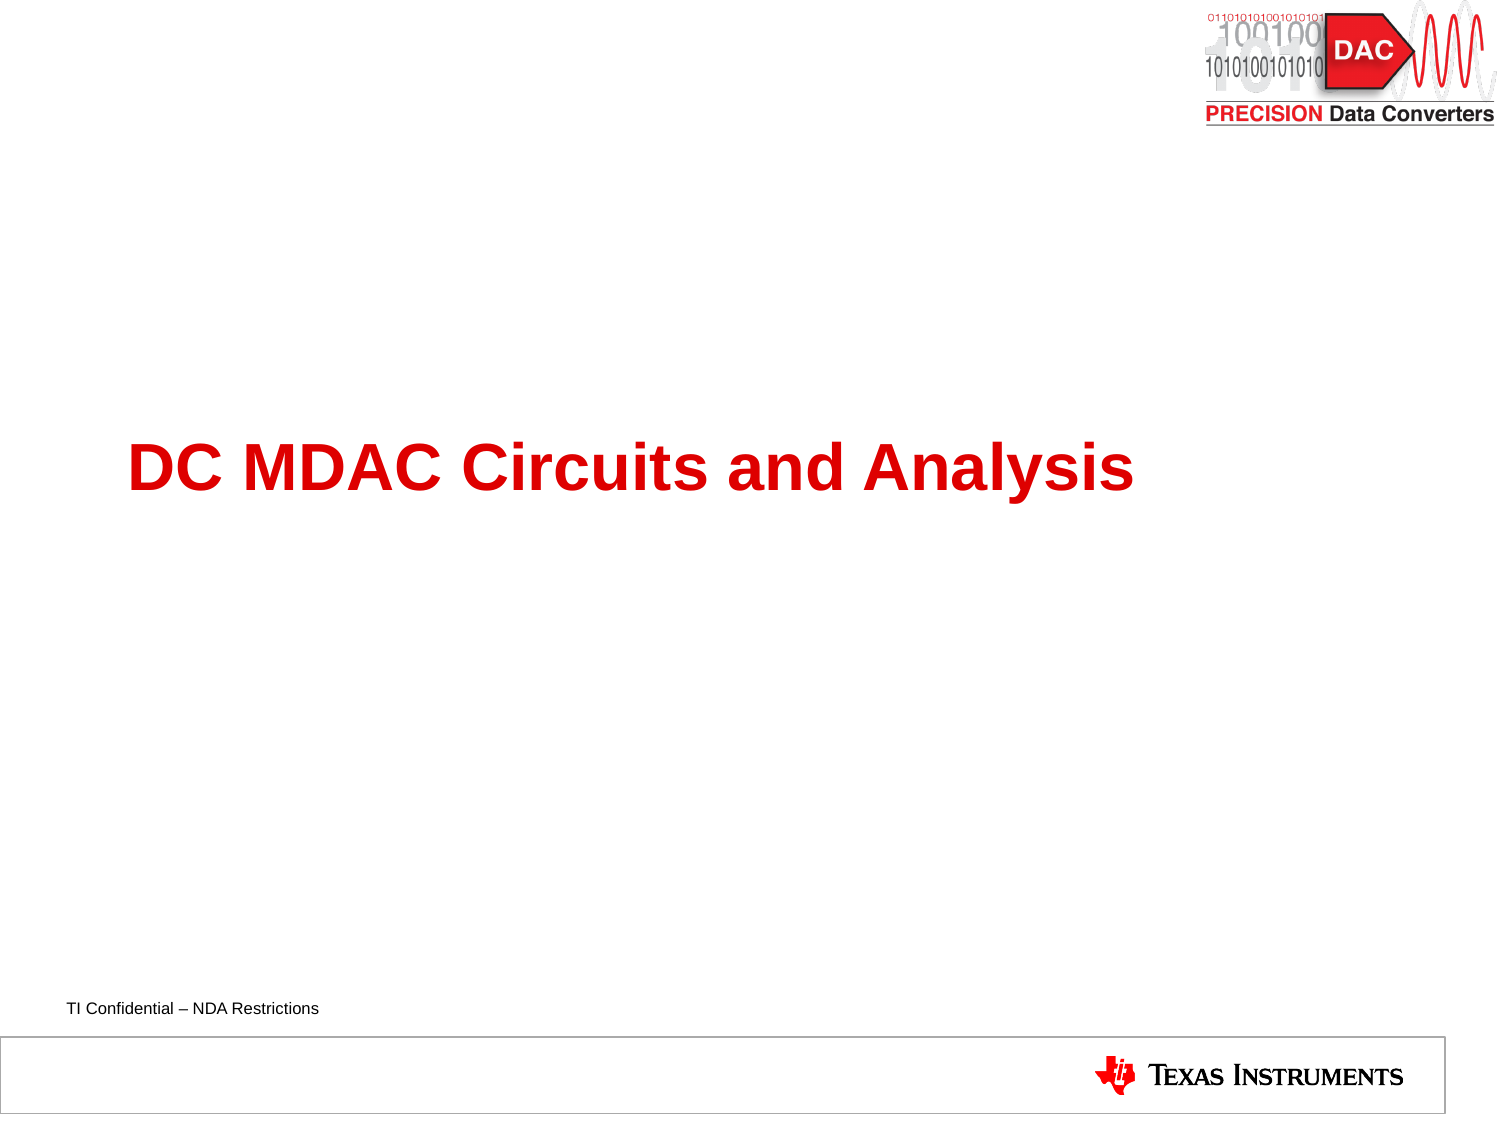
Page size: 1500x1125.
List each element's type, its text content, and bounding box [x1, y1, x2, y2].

picture [1202, 0, 1500, 127]
picture [1095, 1056, 1403, 1095]
title DC MDAC Circuits and Analysis [112, 349, 1388, 591]
